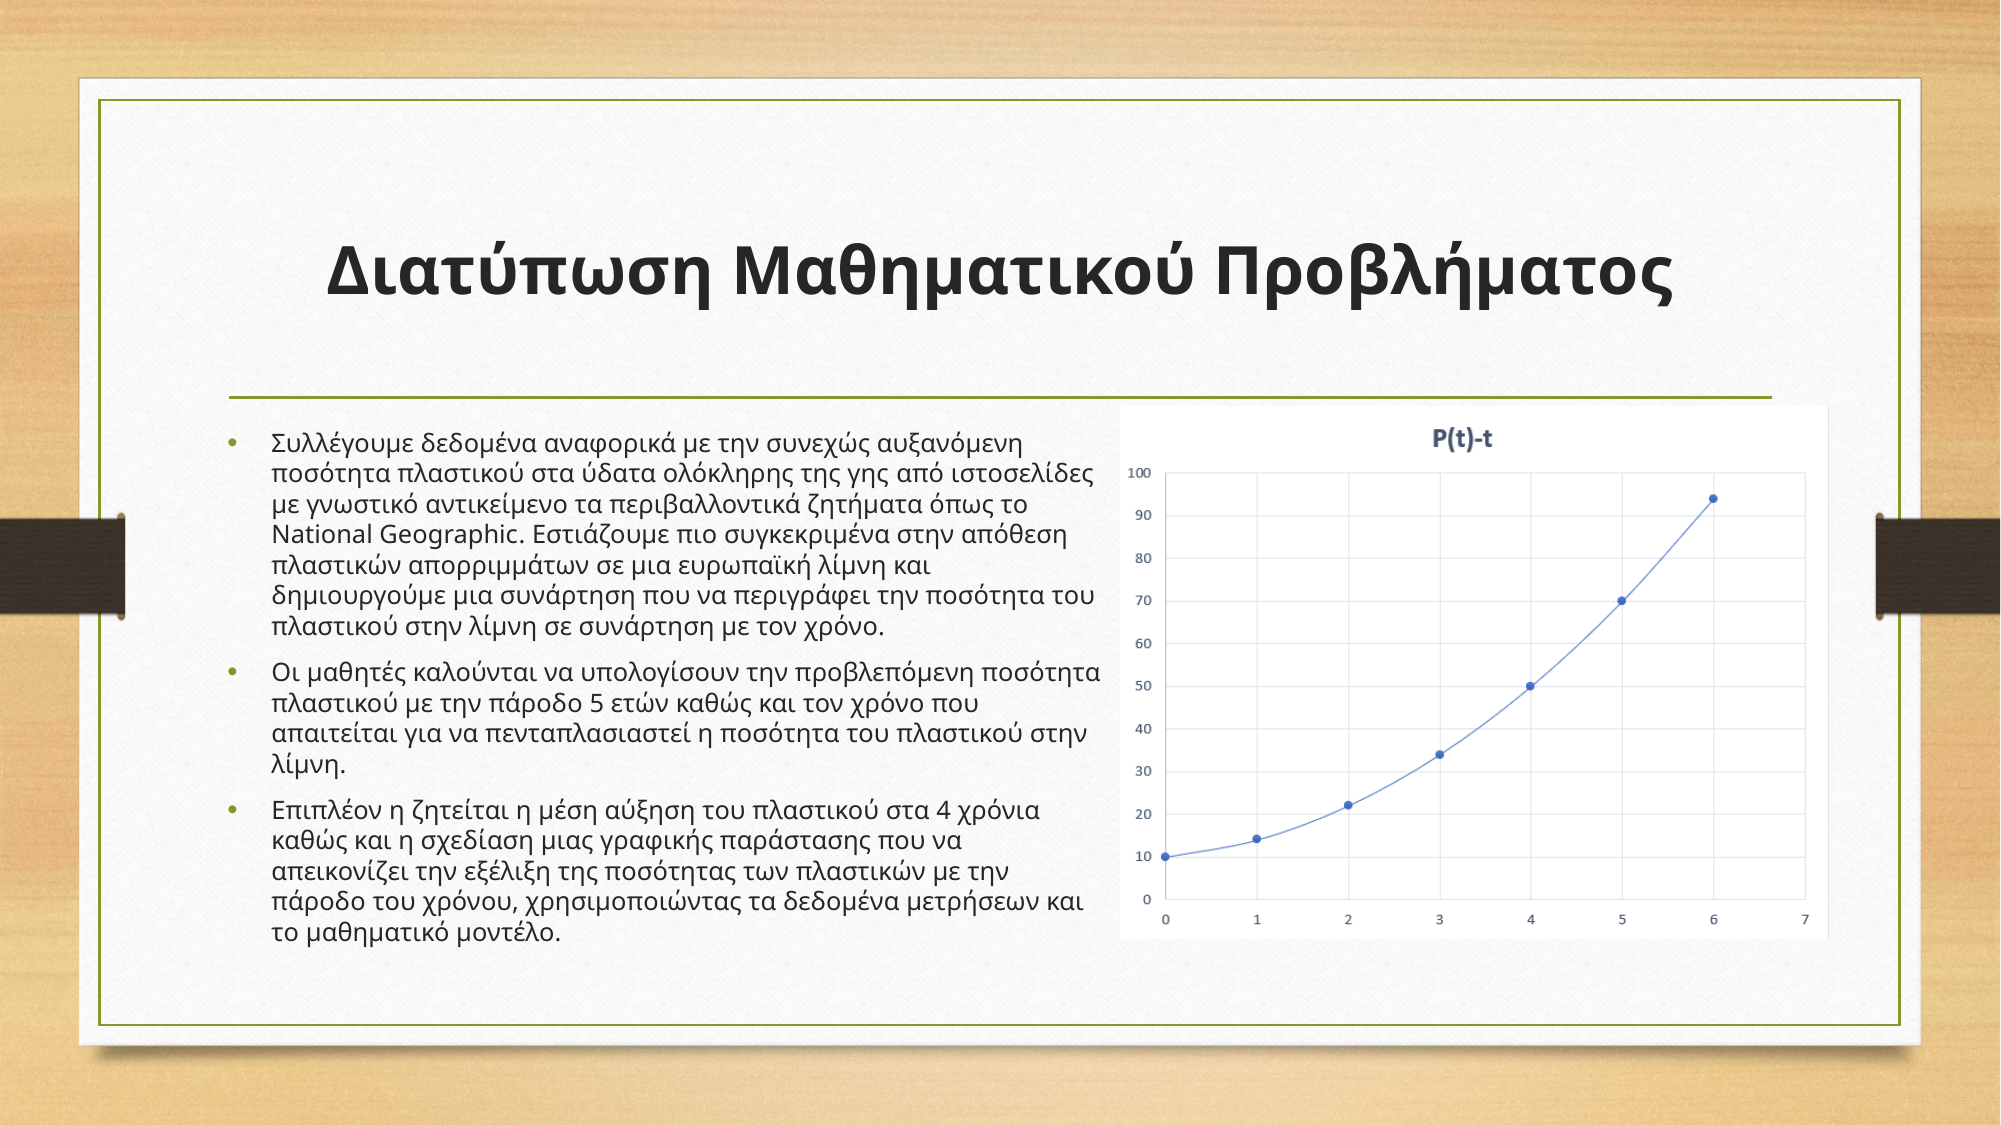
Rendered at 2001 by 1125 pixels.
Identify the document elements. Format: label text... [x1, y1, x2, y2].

list Συλλέγουμε δεδομένα αναφορικά με την συνεχώς αυξανόμενη ποσότητα πλαστικού στα ύδατα ολόκληρης της γης από ιστοσελίδες με γνωστικό αντικείμενο τα περιβαλλοντικά ζητήματα όπως το National Geographic. Εστιάζουμε πιο συγκεκριμένα στην απόθεση πλαστικών απορριμμάτων σε μια ευρωπαϊκή λίμνη και δημιουργούμε μια συνάρτηση που να περιγράφει την ποσότητα του πλαστικού στην λίμνη σε συνάρτηση με τον χρόνο. Οι μαθητές καλούνται να υπολογίσουν την προβλεπόμενη ποσότητα πλαστικού με την πάροδο 5 ετών καθώς και τον χρόνο που απαιτείται για να πενταπλασιαστεί η ποσότητα του πλαστικού στην λίμνη. Επιπλέον η ζητείται η μέση αύξηση του πλαστικού στα 4 χρόνια καθώς και η σχεδίαση μιας γραφικής παράστασης που να απεικονίζει την εξέλιξη της ποσότητας των πλαστικών με την πάροδο του χρόνου, χρησιμοποιώντας τα δεδομένα μετρήσεων και το μαθηματικό μοντέλο. [212, 419, 1121, 964]
picture [0, 0, 2001, 1125]
title Διατύπωση Μαθηματικού Προβλήματος [212, 161, 1788, 375]
